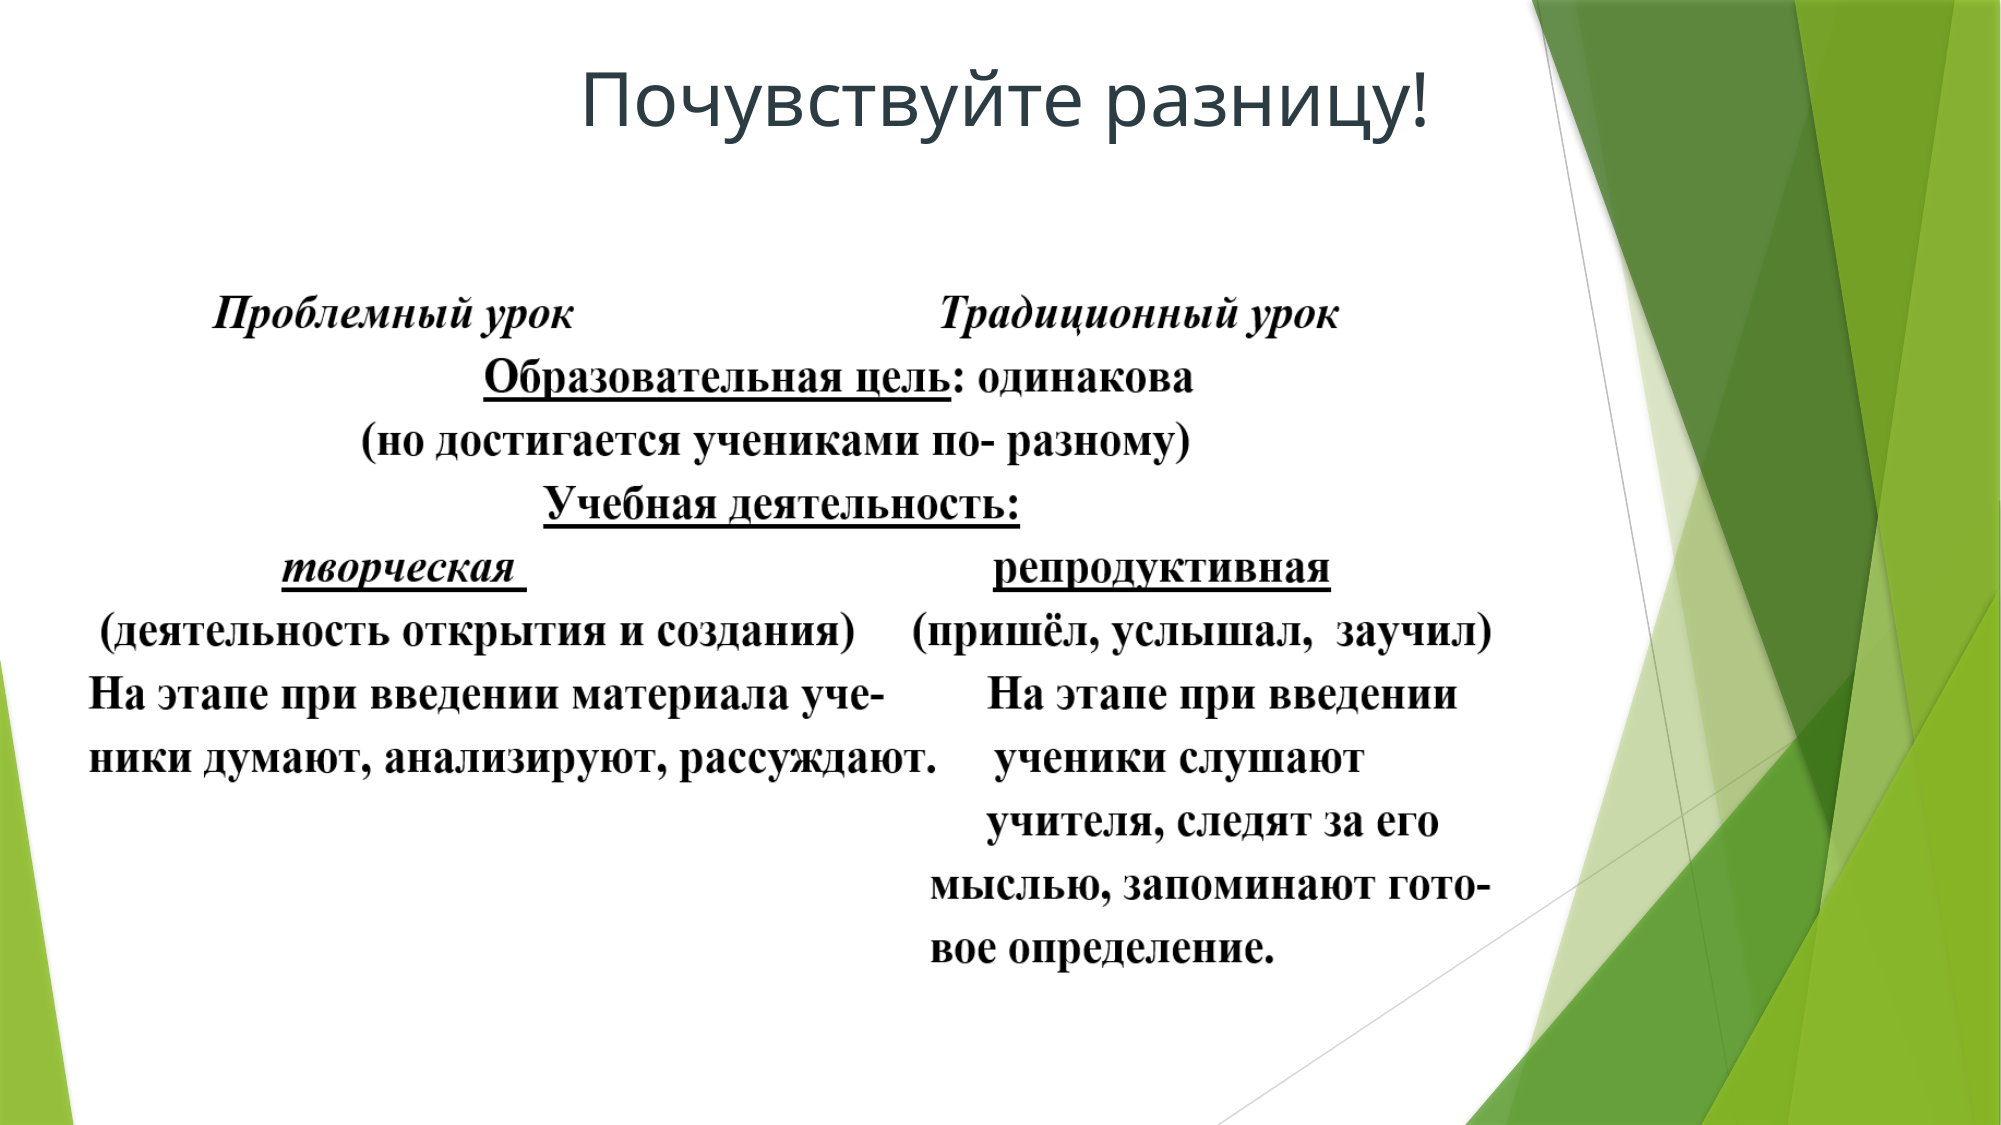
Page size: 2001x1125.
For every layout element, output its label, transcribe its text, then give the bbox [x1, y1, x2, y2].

title Почувствуйте разницу! [300, 44, 1711, 204]
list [59, 267, 2000, 1028]
